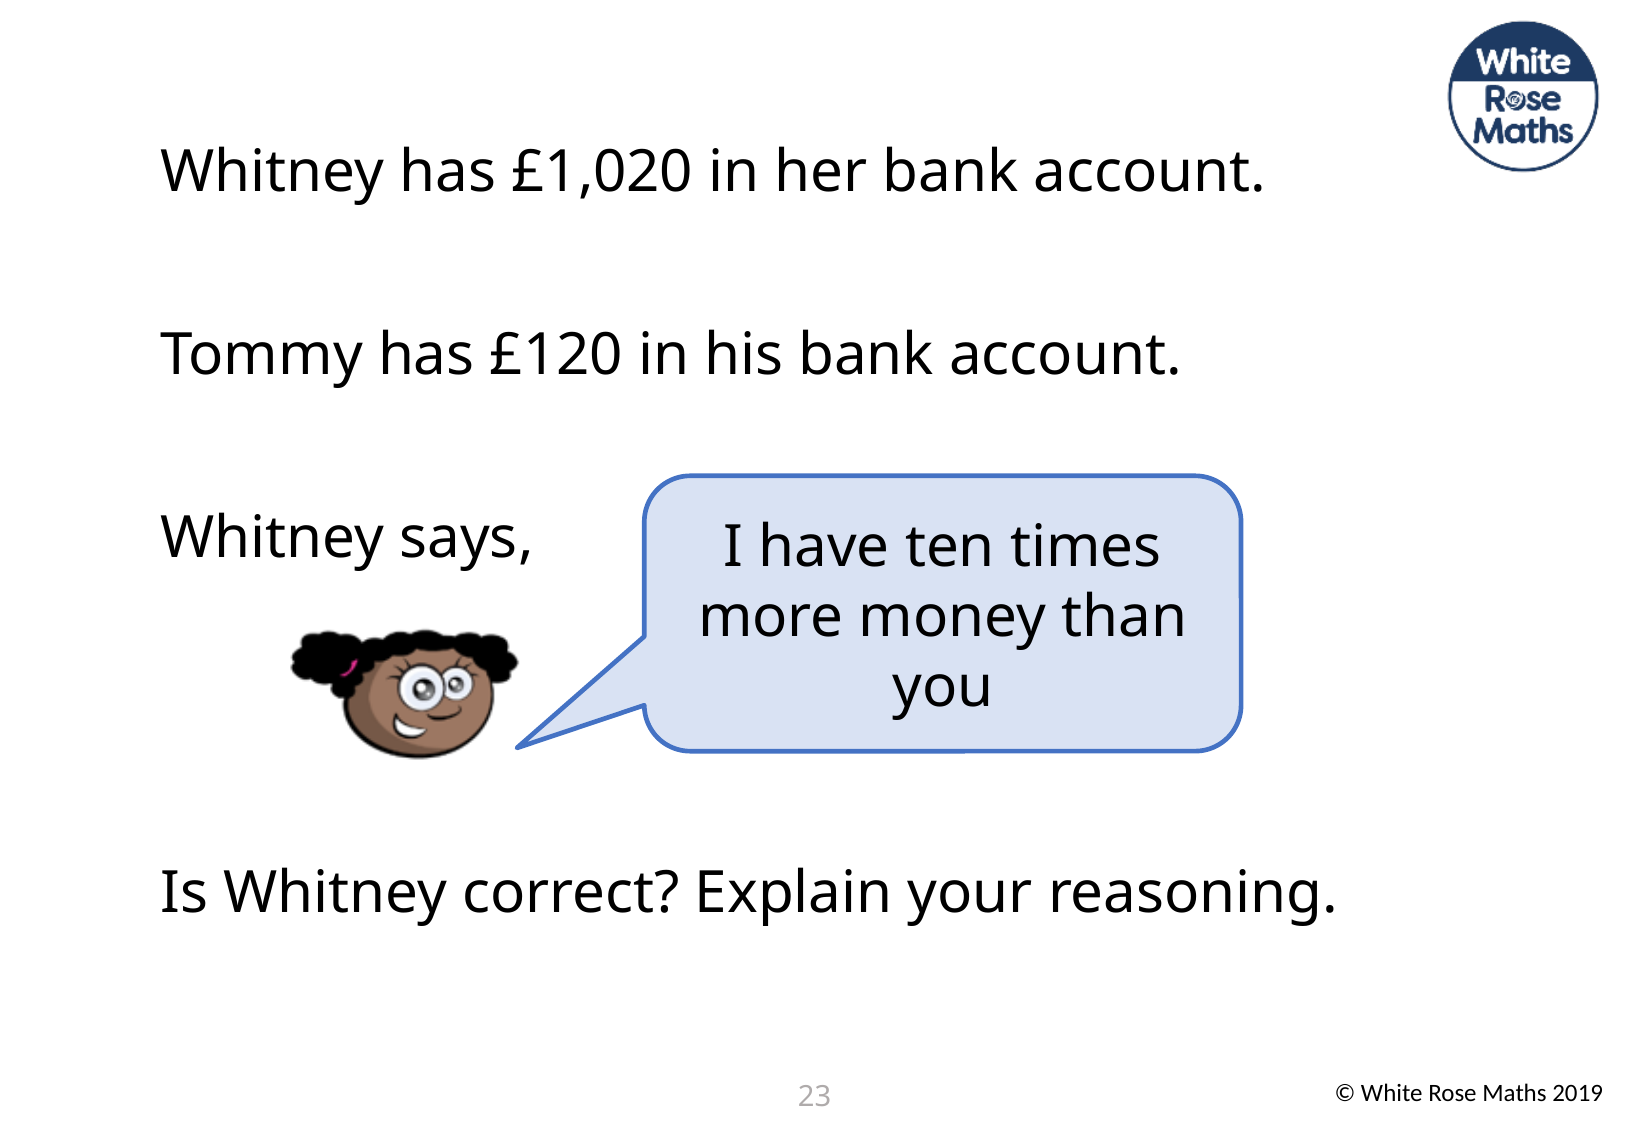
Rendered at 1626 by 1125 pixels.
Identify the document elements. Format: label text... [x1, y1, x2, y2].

picture [288, 543, 525, 876]
text_box Whitney has £1,020 in her bank account. Tommy has £120 in his bank account. Whitney says, Is Whitney correct? Explain your reasoning. [145, 120, 1468, 932]
picture [1444, 17, 1602, 175]
slide_number 23 [776, 1069, 854, 1125]
text_box I have ten times more money than you [525, 475, 1242, 752]
